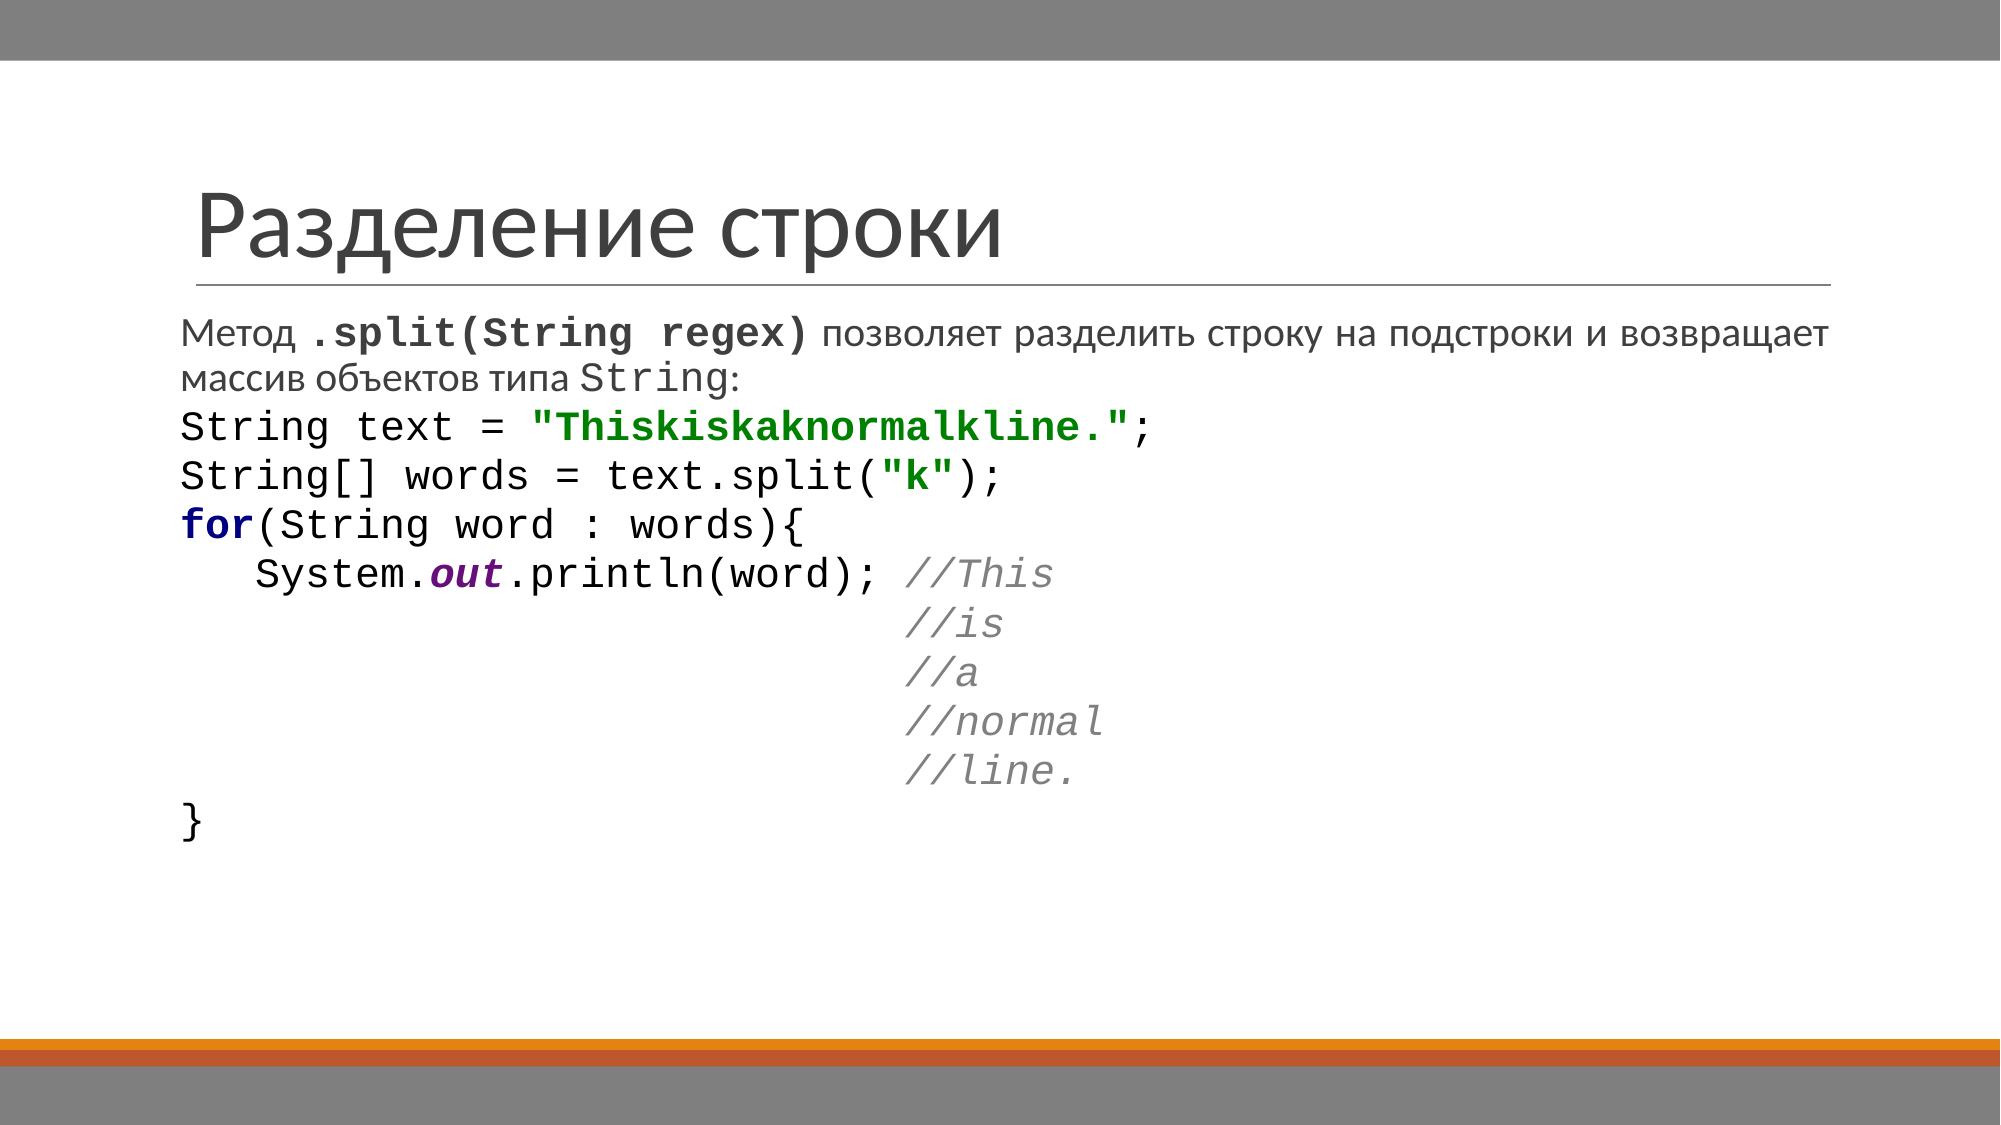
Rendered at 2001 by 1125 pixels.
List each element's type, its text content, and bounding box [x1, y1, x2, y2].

list Метод .split(String regex) позволяет разделить строку на подстроки и возвращает массив объектов типа String: String text = "Thiskiskaknormalkline."; String[] words = text.split("k"); for(String word : words){ System.out.println(word); //This //is //a //normal //line. } [180, 302, 1830, 963]
text_box [0, 1066, 2000, 1125]
title Разделение строки [180, 61, 1830, 285]
text_box [0, 0, 2000, 61]
